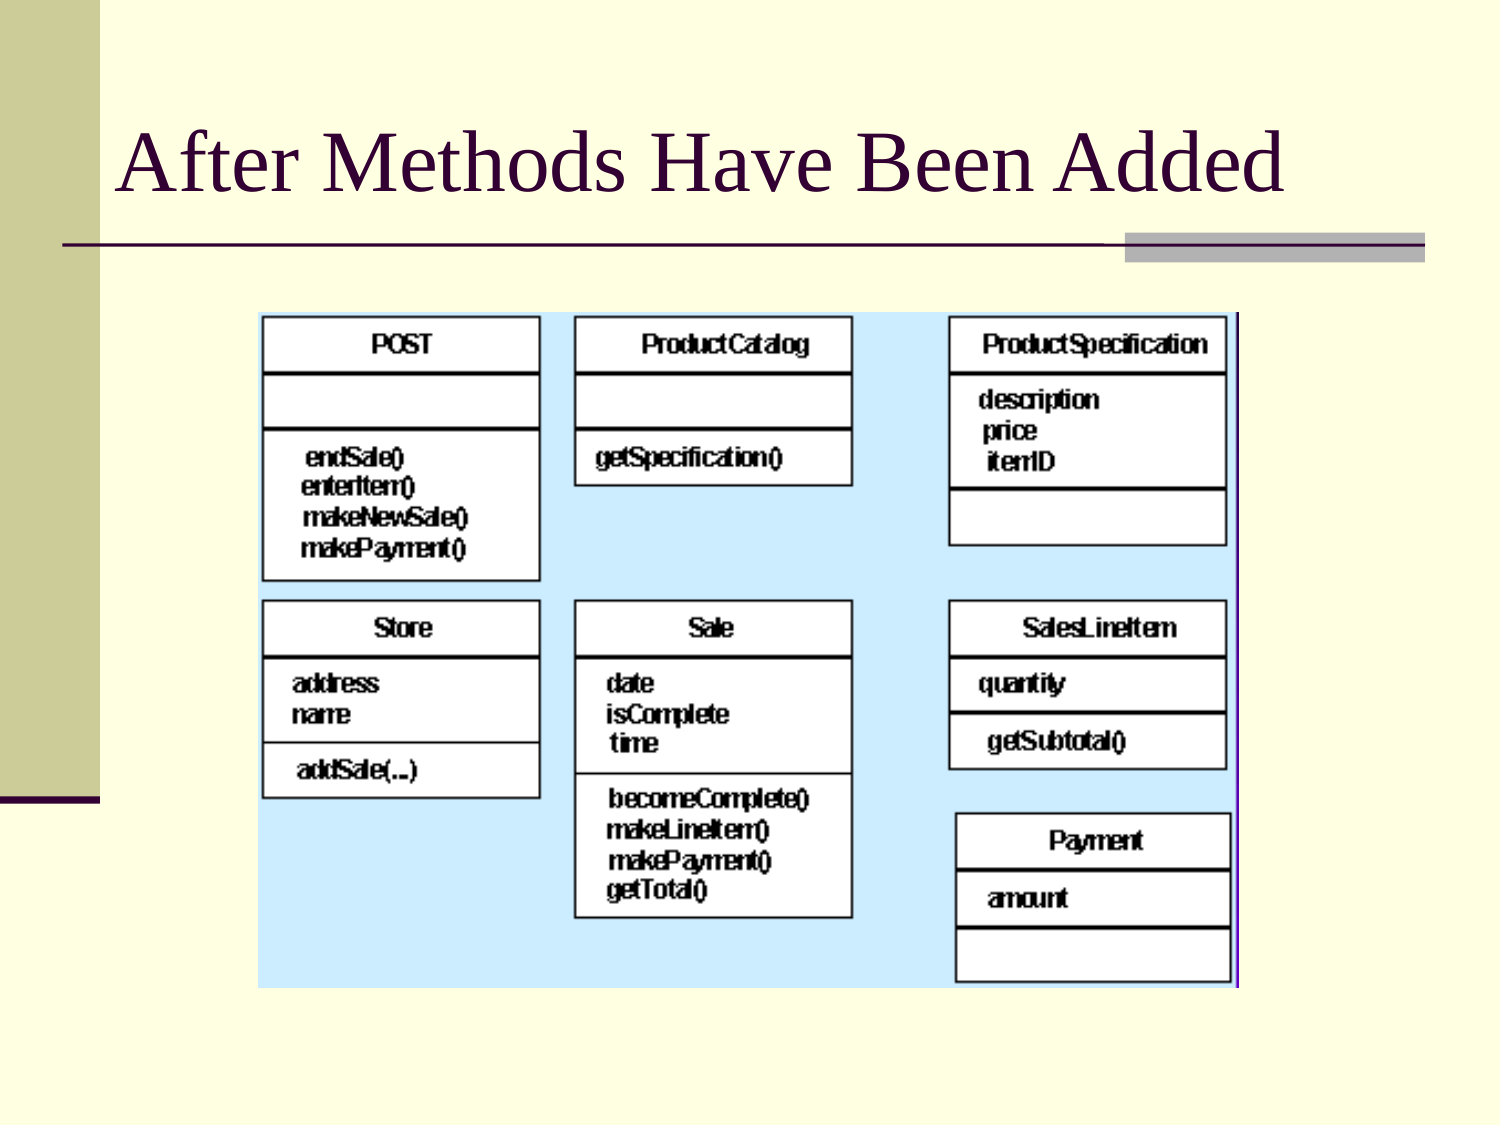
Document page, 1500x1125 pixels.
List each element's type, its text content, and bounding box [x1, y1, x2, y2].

title After Methods Have Been Added [99, 62, 1376, 251]
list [257, 312, 1239, 988]
